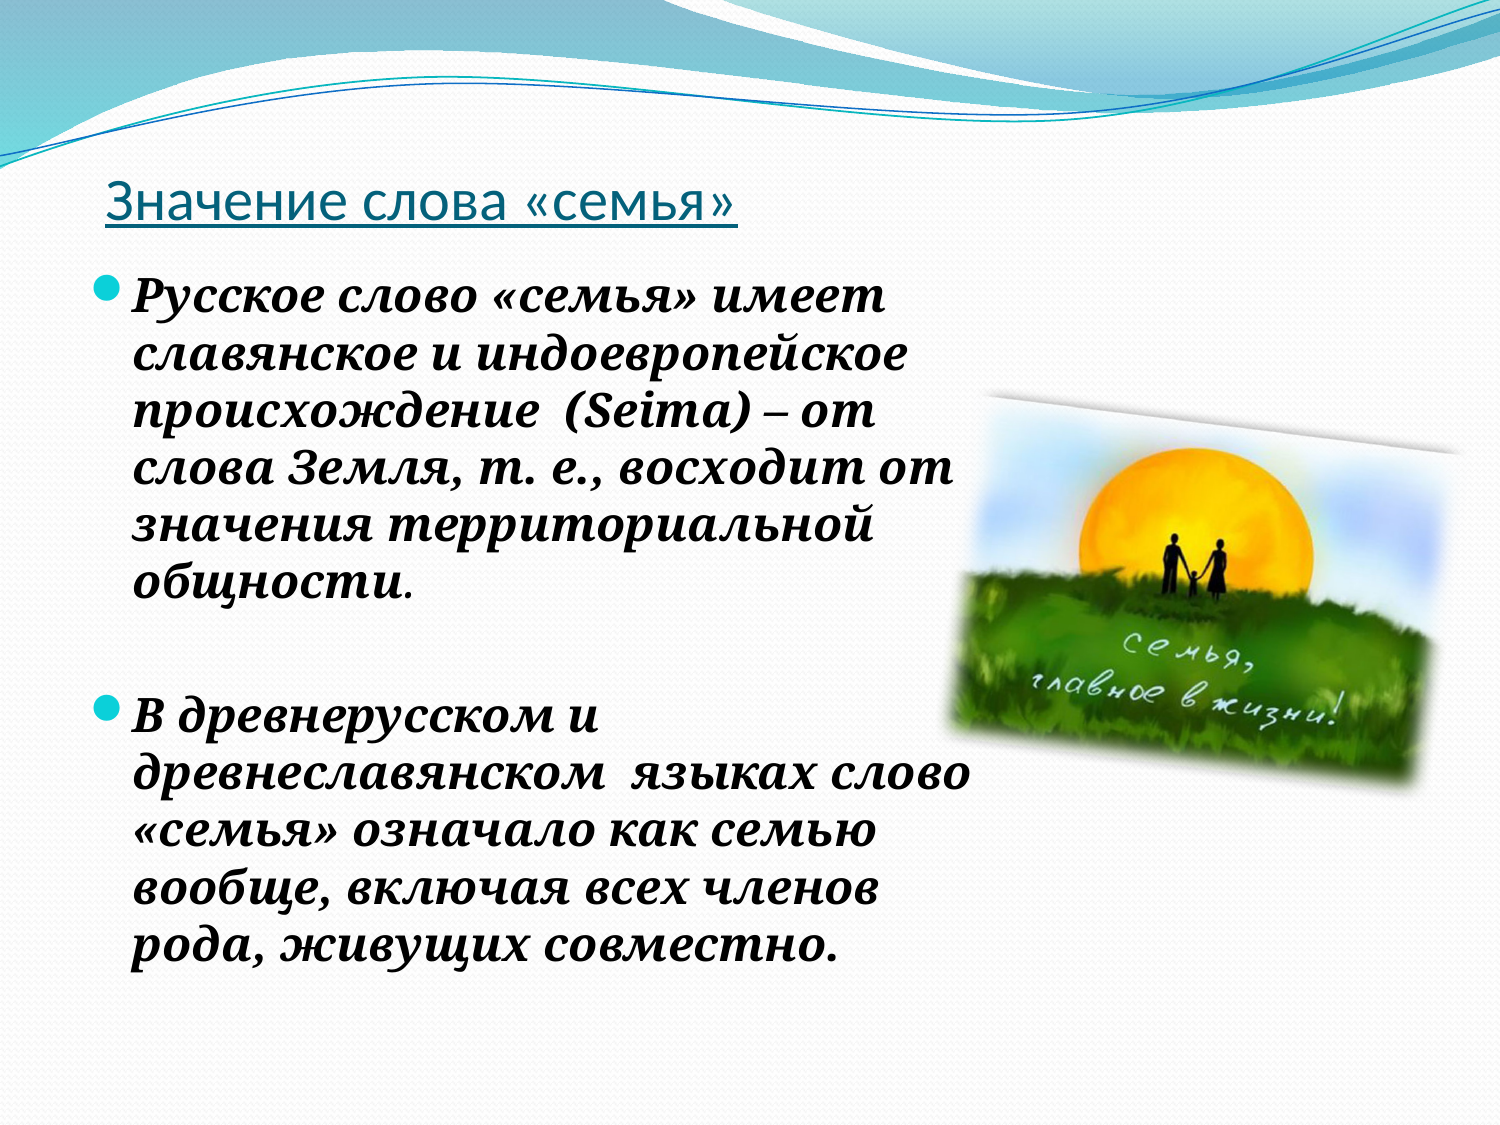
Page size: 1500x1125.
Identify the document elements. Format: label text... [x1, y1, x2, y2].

title Значение слова «семья» [105, 152, 1449, 305]
list Русское слово «семья» имеет славянское и индоевропейское происхождение (Seima) – от слова Земля, т. е., восходит от значения территориальной общности. В древнерусском и древнеславянском языках слово «семья» означало как семью вообще, включая всех членов рода, живущих совместно. [75, 257, 997, 1038]
picture [948, 409, 1454, 779]
